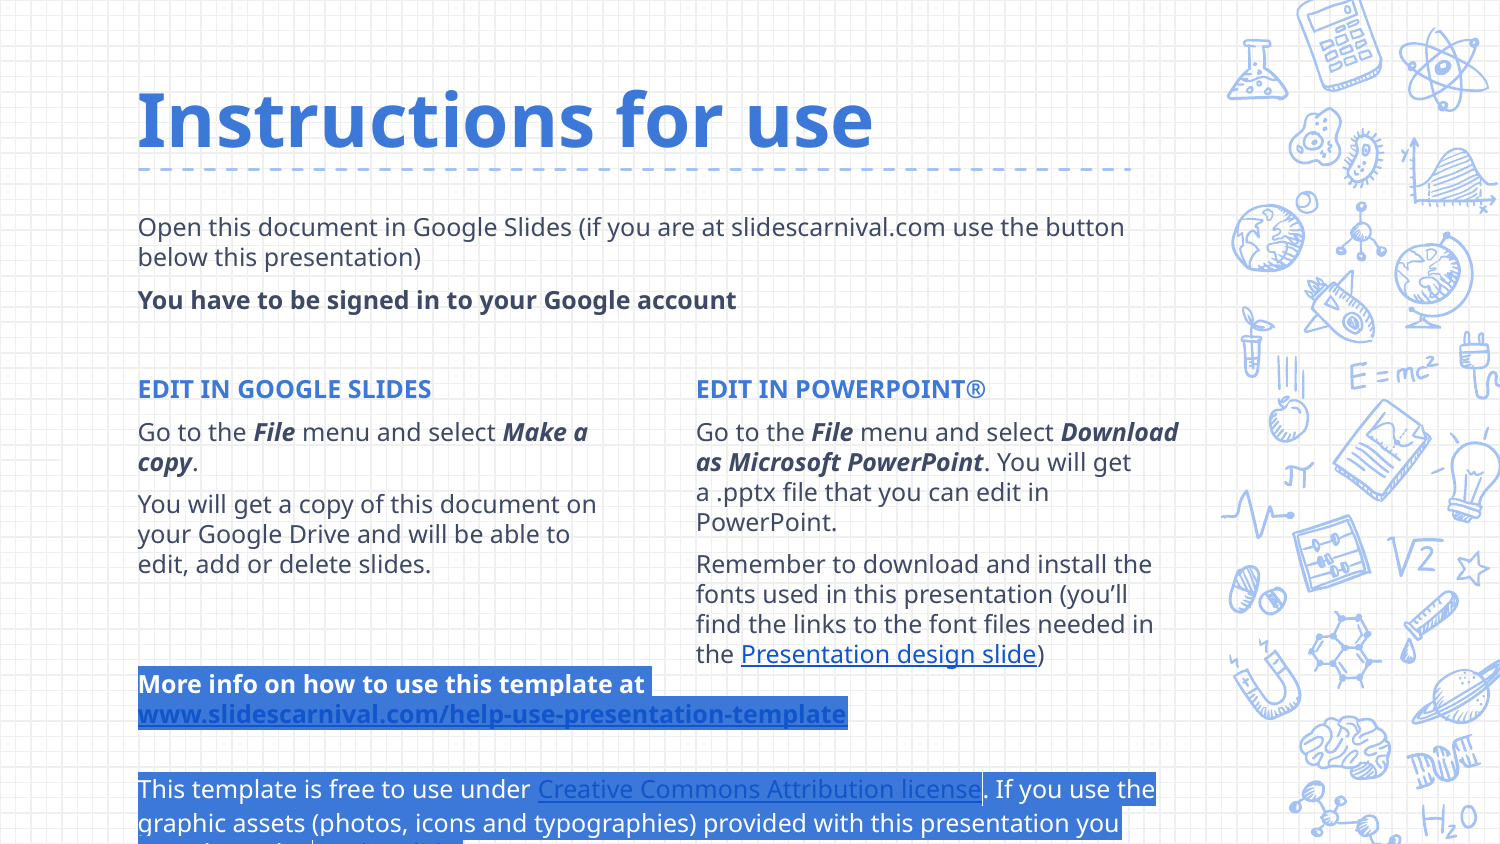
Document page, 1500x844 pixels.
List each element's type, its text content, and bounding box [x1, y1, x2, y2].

text_box More info on how to use this template at www.slidescarnival.com/help-use-presentation-template This template is free to use under Creative Commons Attribution license. If you use the graphic assets (photos, icons and typographies) provided with this presentation you must keep the Credits slide. [122, 653, 1194, 789]
text_box Open this document in Google Slides (if you are at slidescarnival.com use the button below this presentation) You have to be signed in to your Google account [122, 196, 1194, 333]
title Instructions for use [122, 36, 1130, 178]
text_box EDIT IN POWERPOINT® Go to the File menu and select Download as Microsoft PowerPoint. You will get a .pptx file that you can edit in PowerPoint. Remember to download and install the fonts used in this presentation (you’ll find the links to the font files needed in the Presentation design slide) [680, 358, 1194, 653]
text_box EDIT IN GOOGLE SLIDES Go to the File menu and select Make a copy. You will get a copy of this document on your Google Drive and will be able to edit, add or delete slides. [122, 358, 615, 653]
